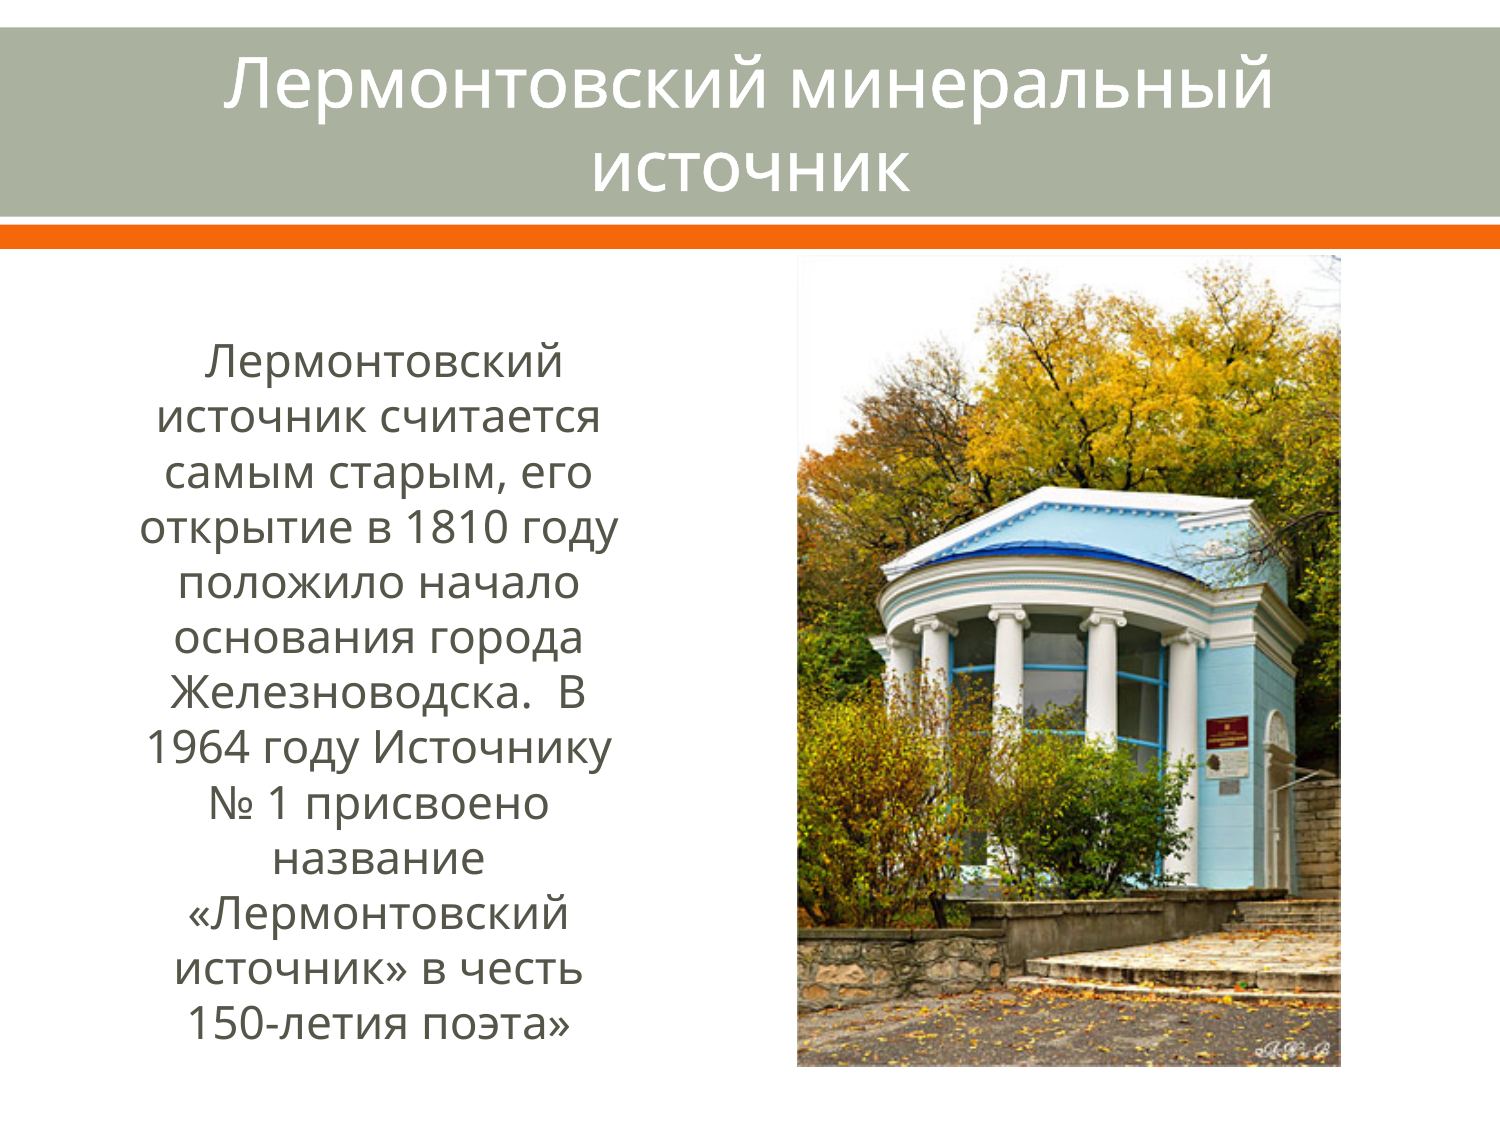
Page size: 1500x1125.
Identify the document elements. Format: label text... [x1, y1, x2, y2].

title Лермонтовский минеральный источник [75, 29, 1425, 213]
list Лермонтовский источник считается самым старым, его открытие в 1810 году положило начало основания города Железноводска. В 1964 году Источнику № 1 присвоено название «Лермонтовский источник» в честь 150-летия поэта» [112, 324, 646, 1067]
picture [796, 254, 1341, 1067]
